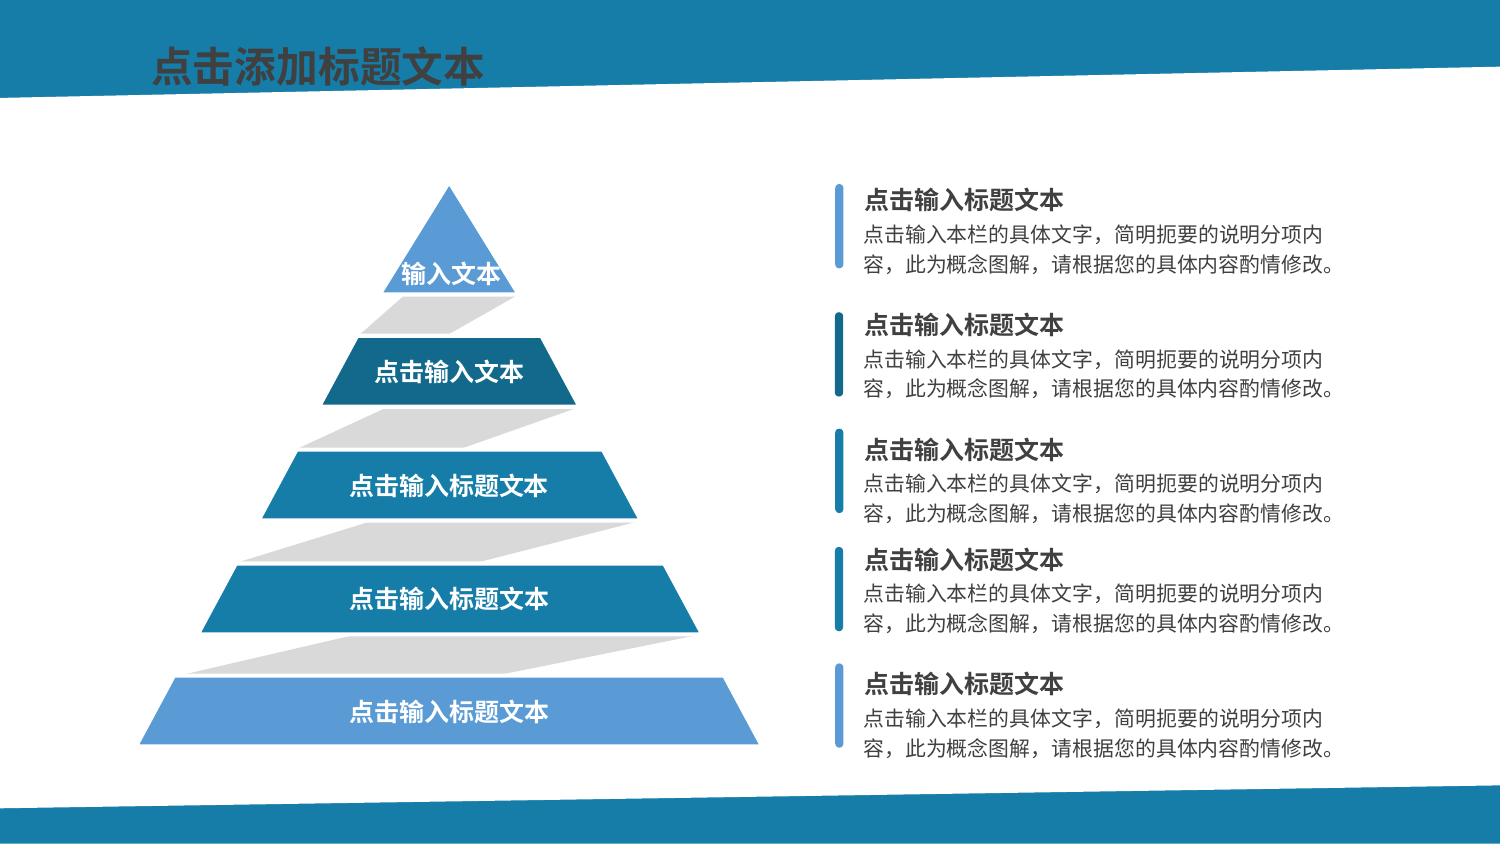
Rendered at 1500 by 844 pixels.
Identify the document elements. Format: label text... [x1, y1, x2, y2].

text_box [834, 427, 845, 515]
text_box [857, 181, 1329, 278]
text_box [190, 637, 689, 673]
text_box 点击添加标题文本 [136, 33, 501, 99]
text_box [857, 306, 1329, 403]
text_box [857, 665, 1329, 762]
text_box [197, 563, 703, 635]
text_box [318, 335, 580, 407]
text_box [258, 449, 642, 521]
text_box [379, 181, 521, 303]
text_box [834, 182, 845, 271]
text_box [301, 409, 574, 447]
text_box [833, 545, 845, 634]
text_box [361, 303, 504, 333]
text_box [857, 431, 1329, 527]
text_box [135, 675, 763, 747]
text_box [242, 523, 632, 561]
text_box [834, 662, 845, 749]
text_box [833, 311, 845, 399]
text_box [857, 541, 1329, 637]
